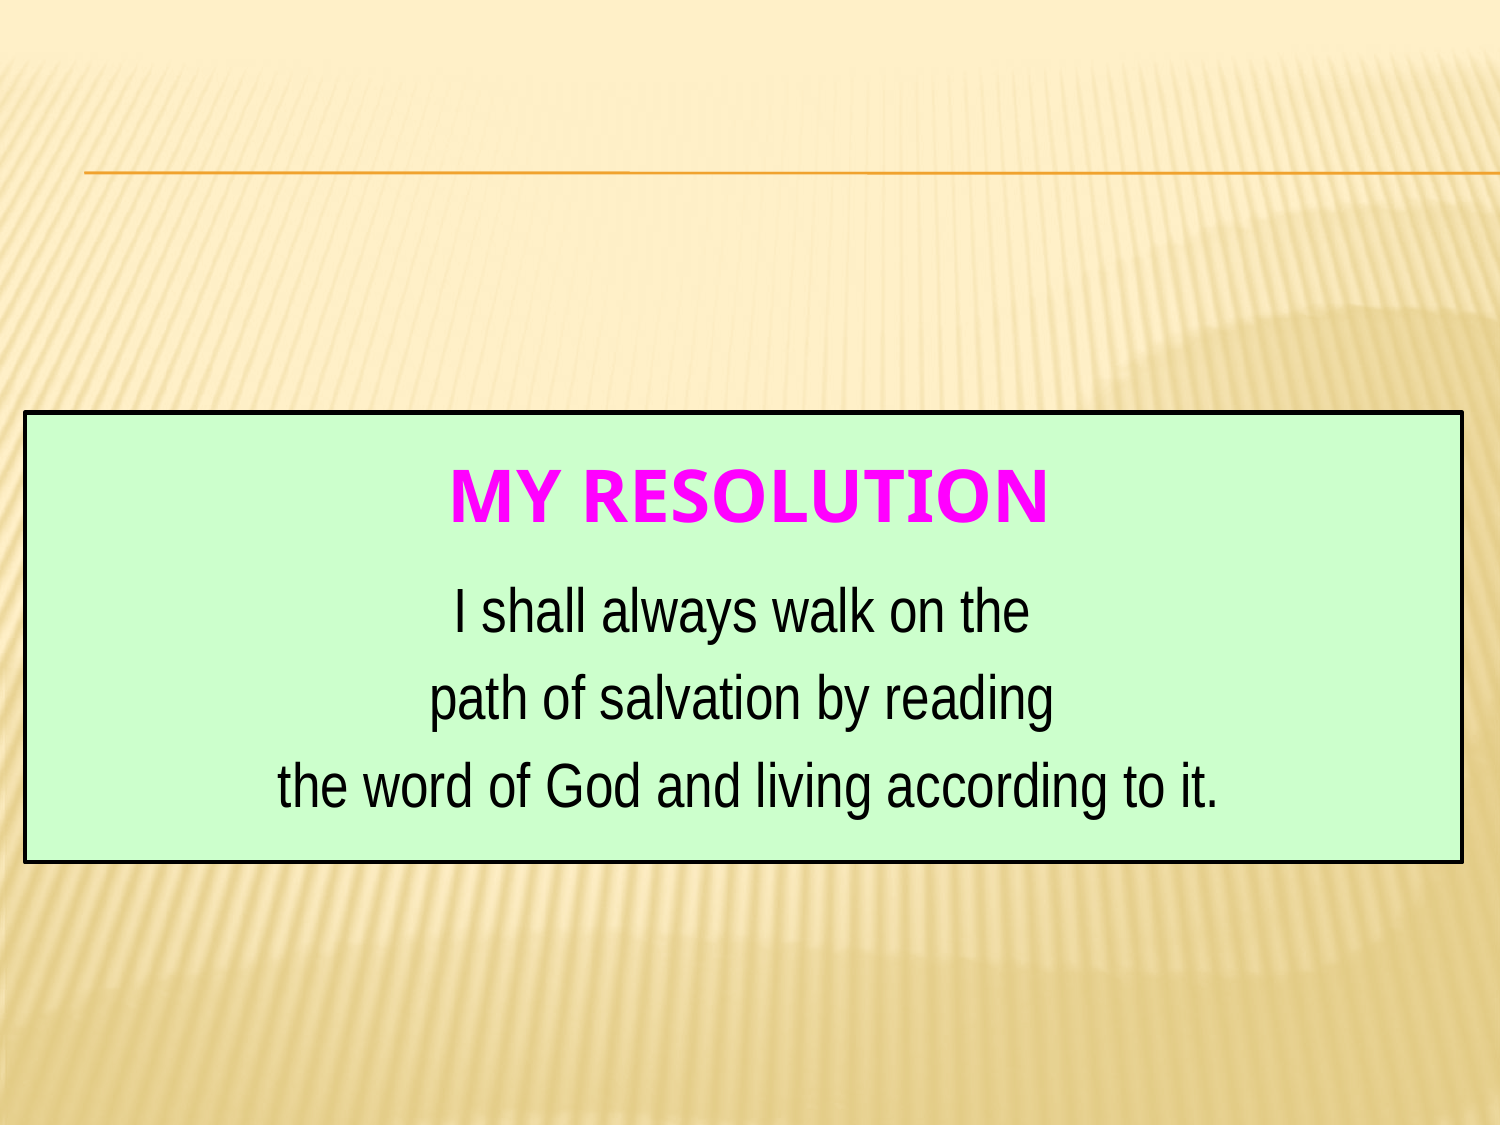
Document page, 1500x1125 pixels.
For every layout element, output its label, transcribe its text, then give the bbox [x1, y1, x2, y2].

list I shall always walk on the path of salvation by reading the word of God and living according to it. [150, 562, 1350, 775]
title My Resolution [0, 412, 1500, 575]
text_box [23, 575, 1464, 864]
